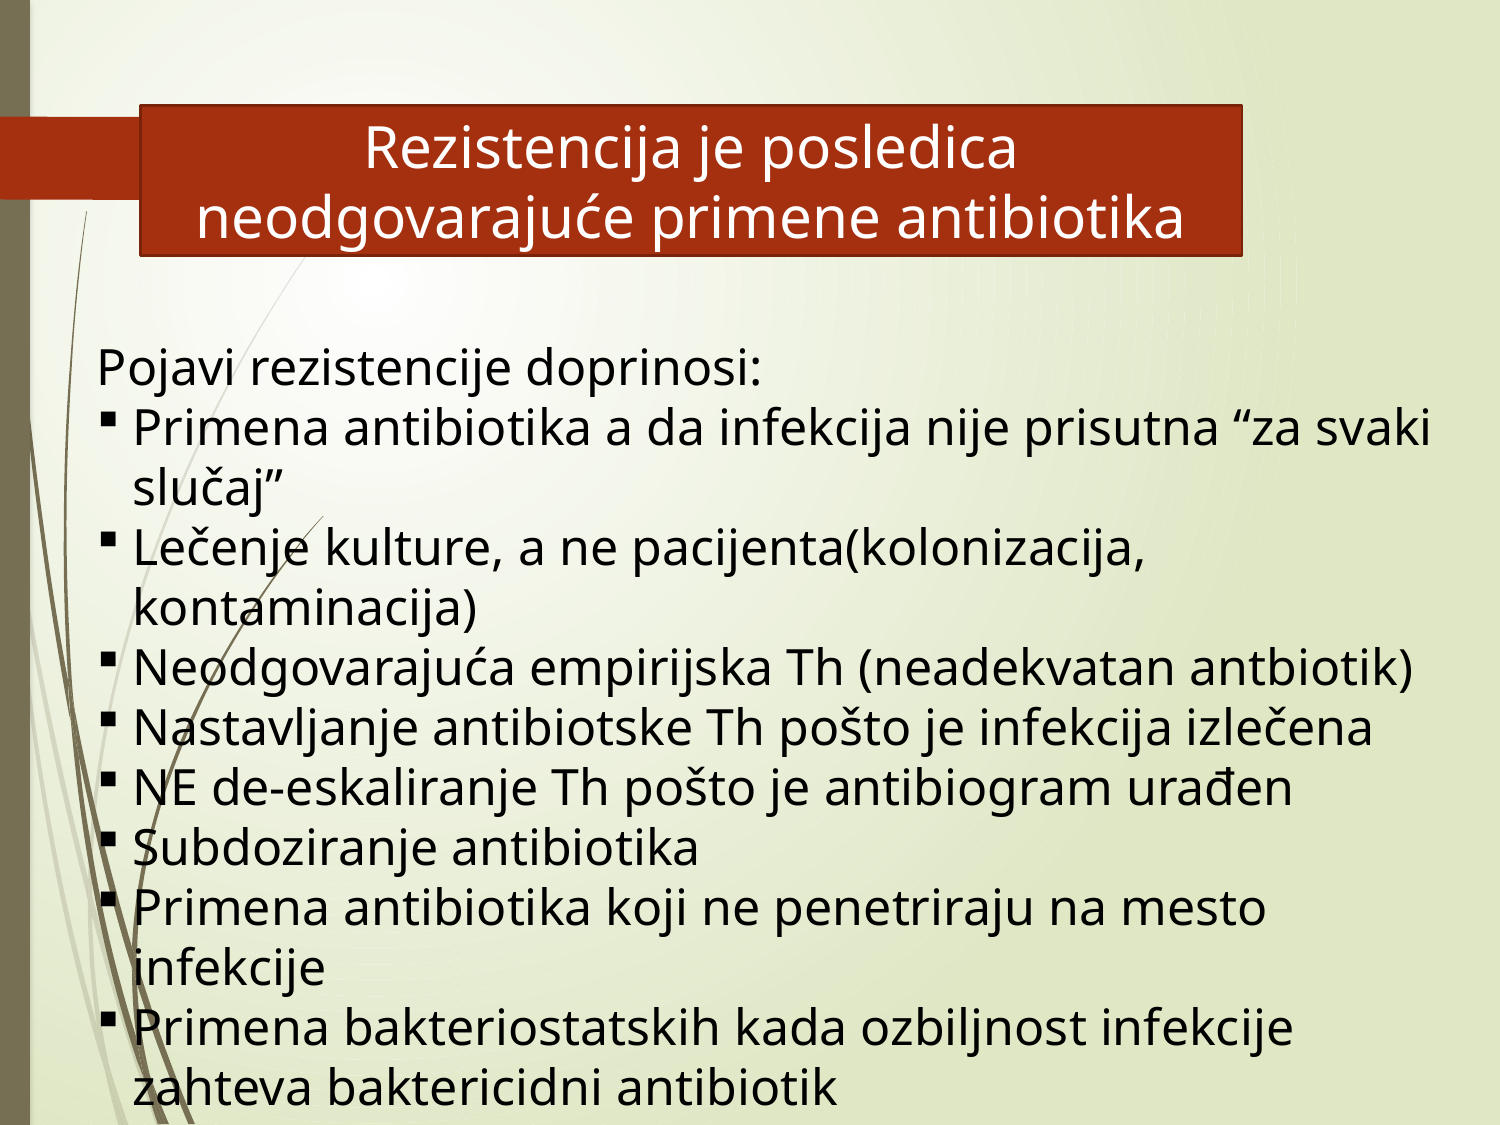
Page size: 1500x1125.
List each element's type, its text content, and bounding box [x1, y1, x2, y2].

text_box Pojavi rezistencije doprinosi: Primena antibiotika a da infekcija nije prisutna “za svaki slučaj” Lečenje kulture, a ne pacijenta(kolonizacija, kontaminacija) Neodgovarajuća empirijska Th (neadekvatan antbiotik) Nastavljanje antibiotske Th pošto je infekcija izlečena NE de-eskaliranje Th pošto je antibiogram urađen Subdoziranje antibiotika Primena antibiotika koji ne penetriraju na mesto infekcije Primena bakteriostatskih kada ozbiljnost infekcije zahteva baktericidni antibiotik [82, 328, 1454, 1125]
text_box Rezistencija je posledica neodgovarajuće primene antibiotika [139, 104, 1243, 257]
